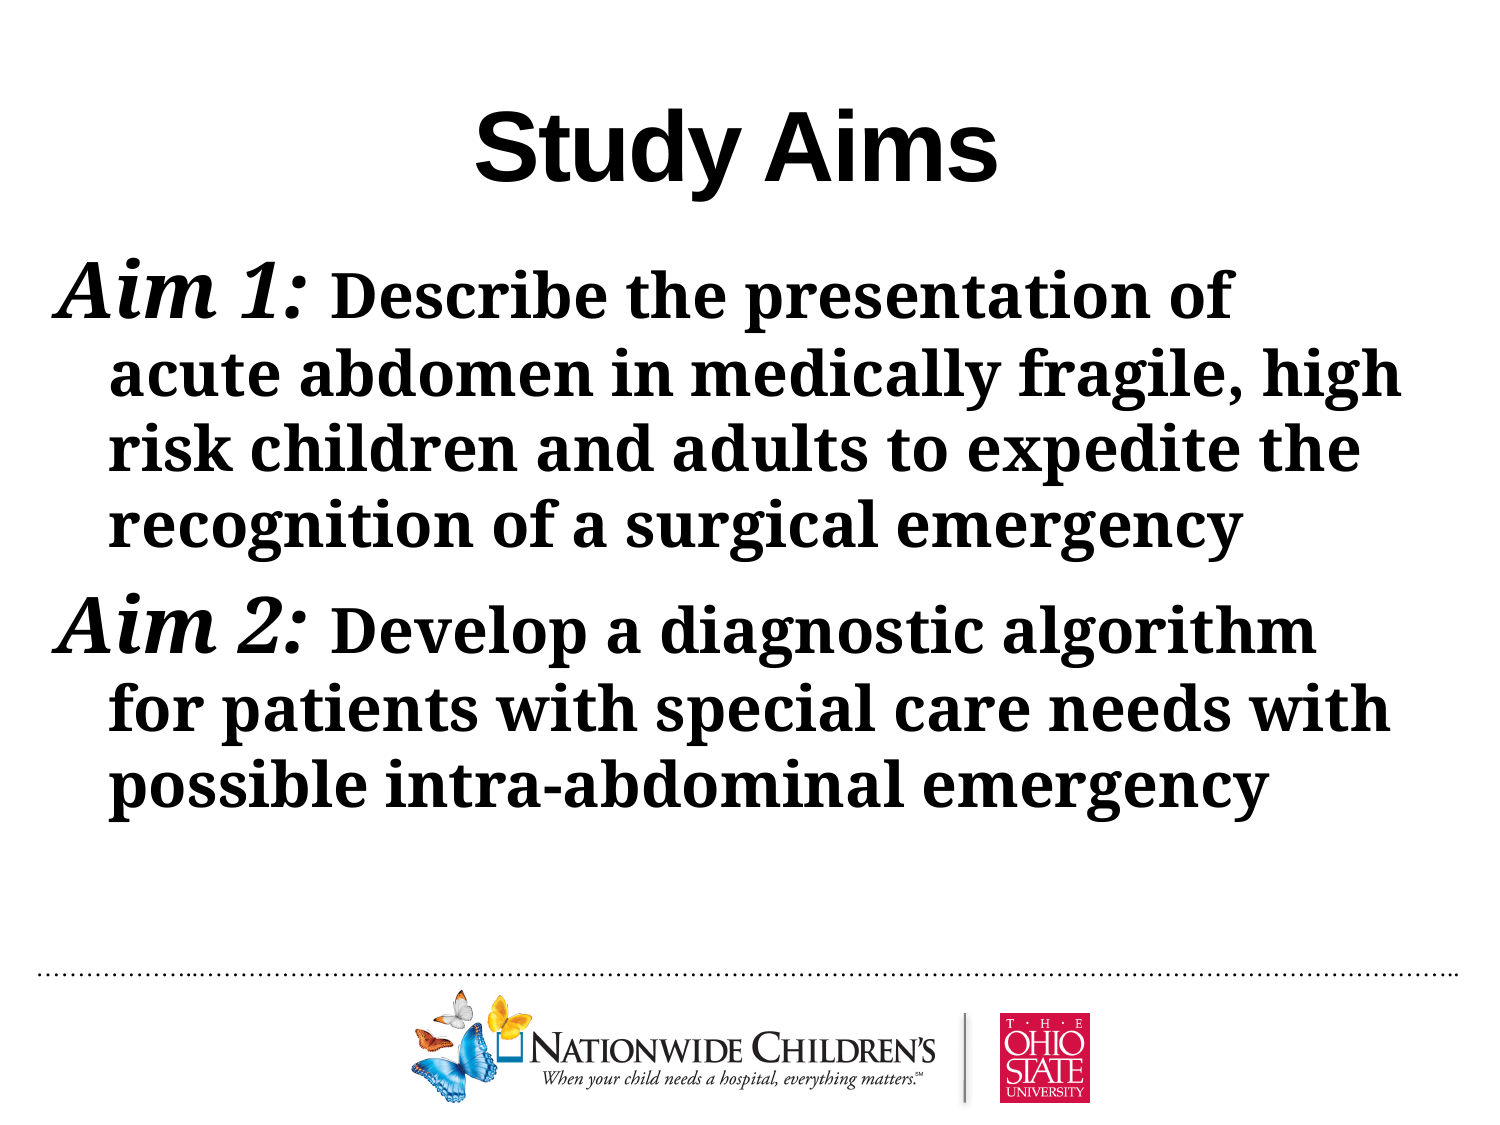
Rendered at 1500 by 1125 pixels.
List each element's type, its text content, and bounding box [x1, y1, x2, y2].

list Aim 1: Describe the presentation of acute abdomen in medically fragile, high risk children and adults to expedite the recognition of a surgical emergency Aim 2: Develop a diagnostic algorithm for patients with special care needs with possible intra-abdominal emergency [40, 232, 1425, 971]
picture [411, 990, 935, 1103]
picture [1000, 1013, 1090, 1103]
title Study Aims [75, 45, 1425, 232]
